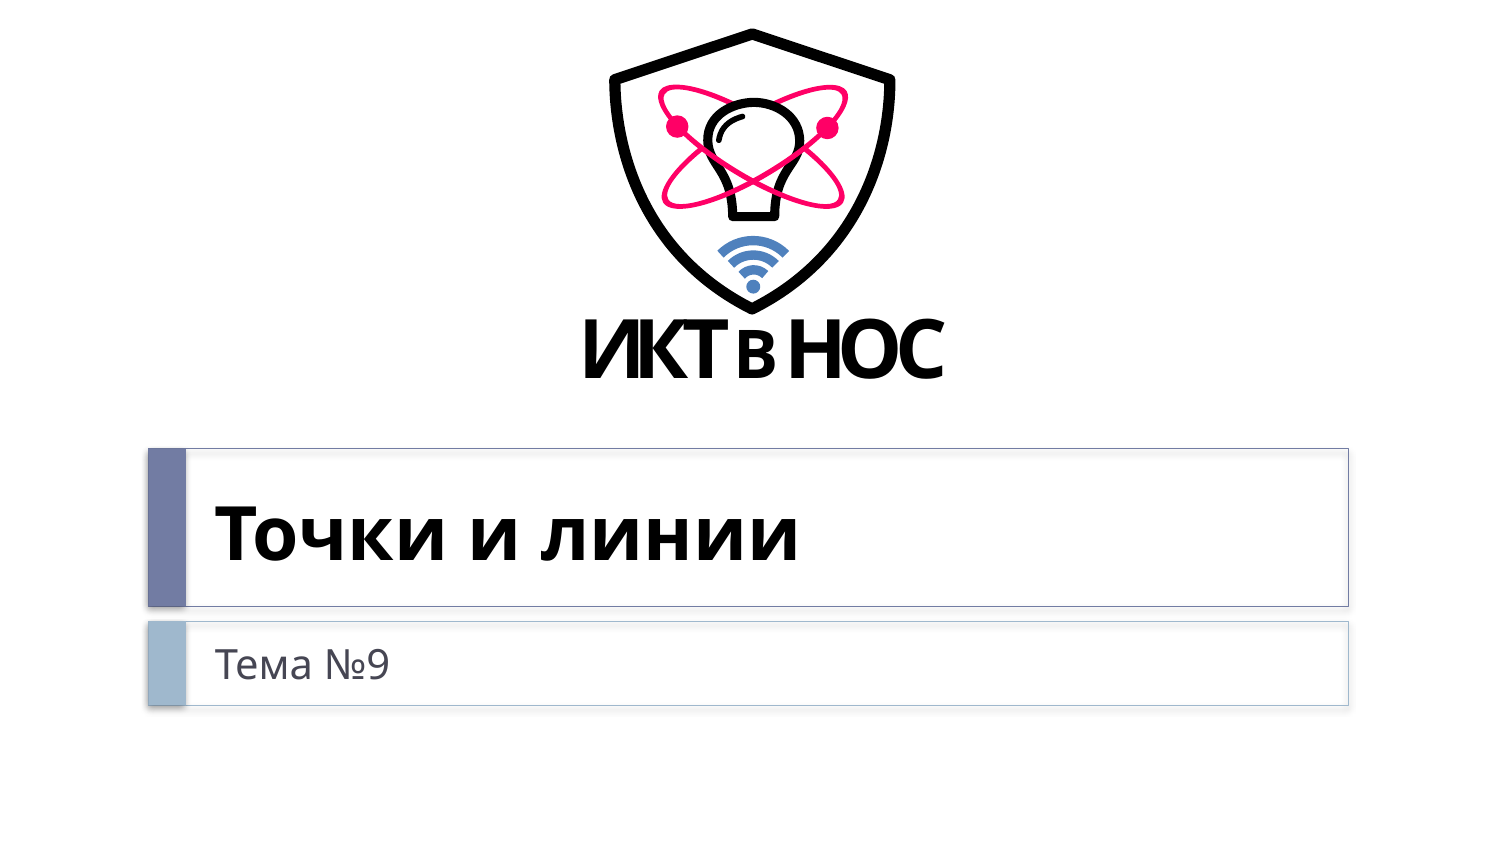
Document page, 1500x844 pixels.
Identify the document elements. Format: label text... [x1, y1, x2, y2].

subtitle Тема №9 [200, 630, 1325, 697]
title Точки и линии [200, 478, 1325, 600]
